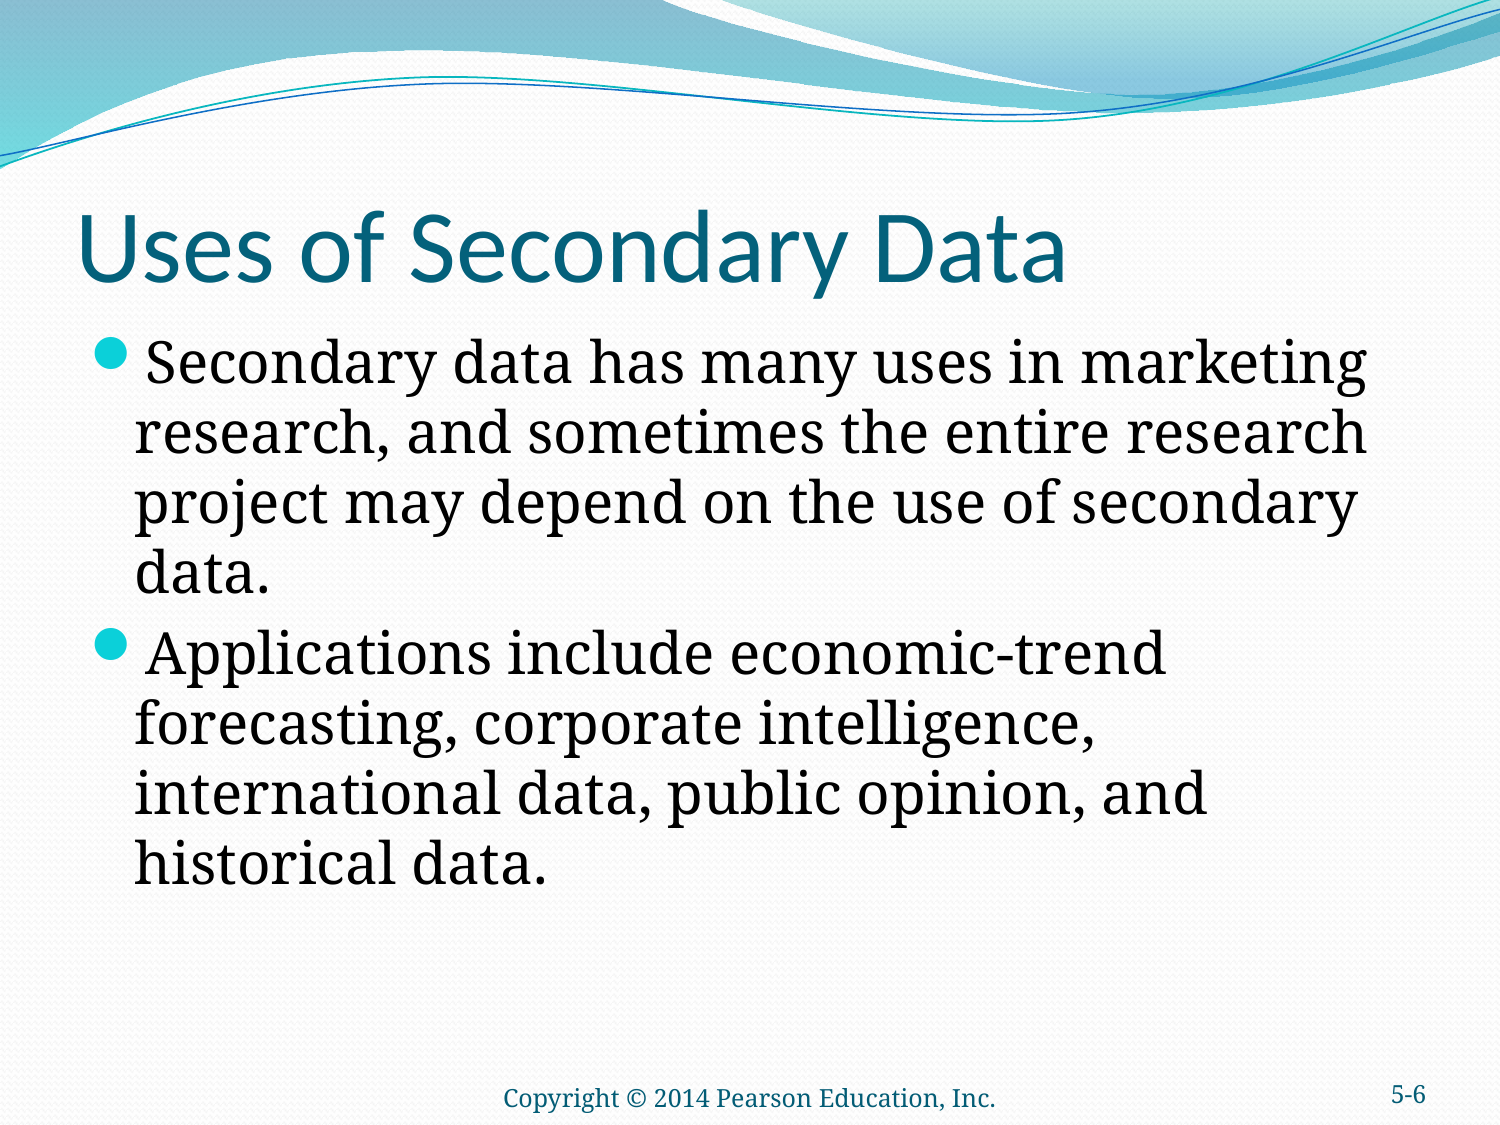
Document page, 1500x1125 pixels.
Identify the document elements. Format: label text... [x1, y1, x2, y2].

list Secondary data has many uses in marketing research, and sometimes the entire research project may depend on the use of secondary data. Applications include economic-trend forecasting, corporate intelligence, international data, public opinion, and historical data. [74, 317, 1426, 1038]
title Uses of Secondary Data [74, 115, 1426, 304]
